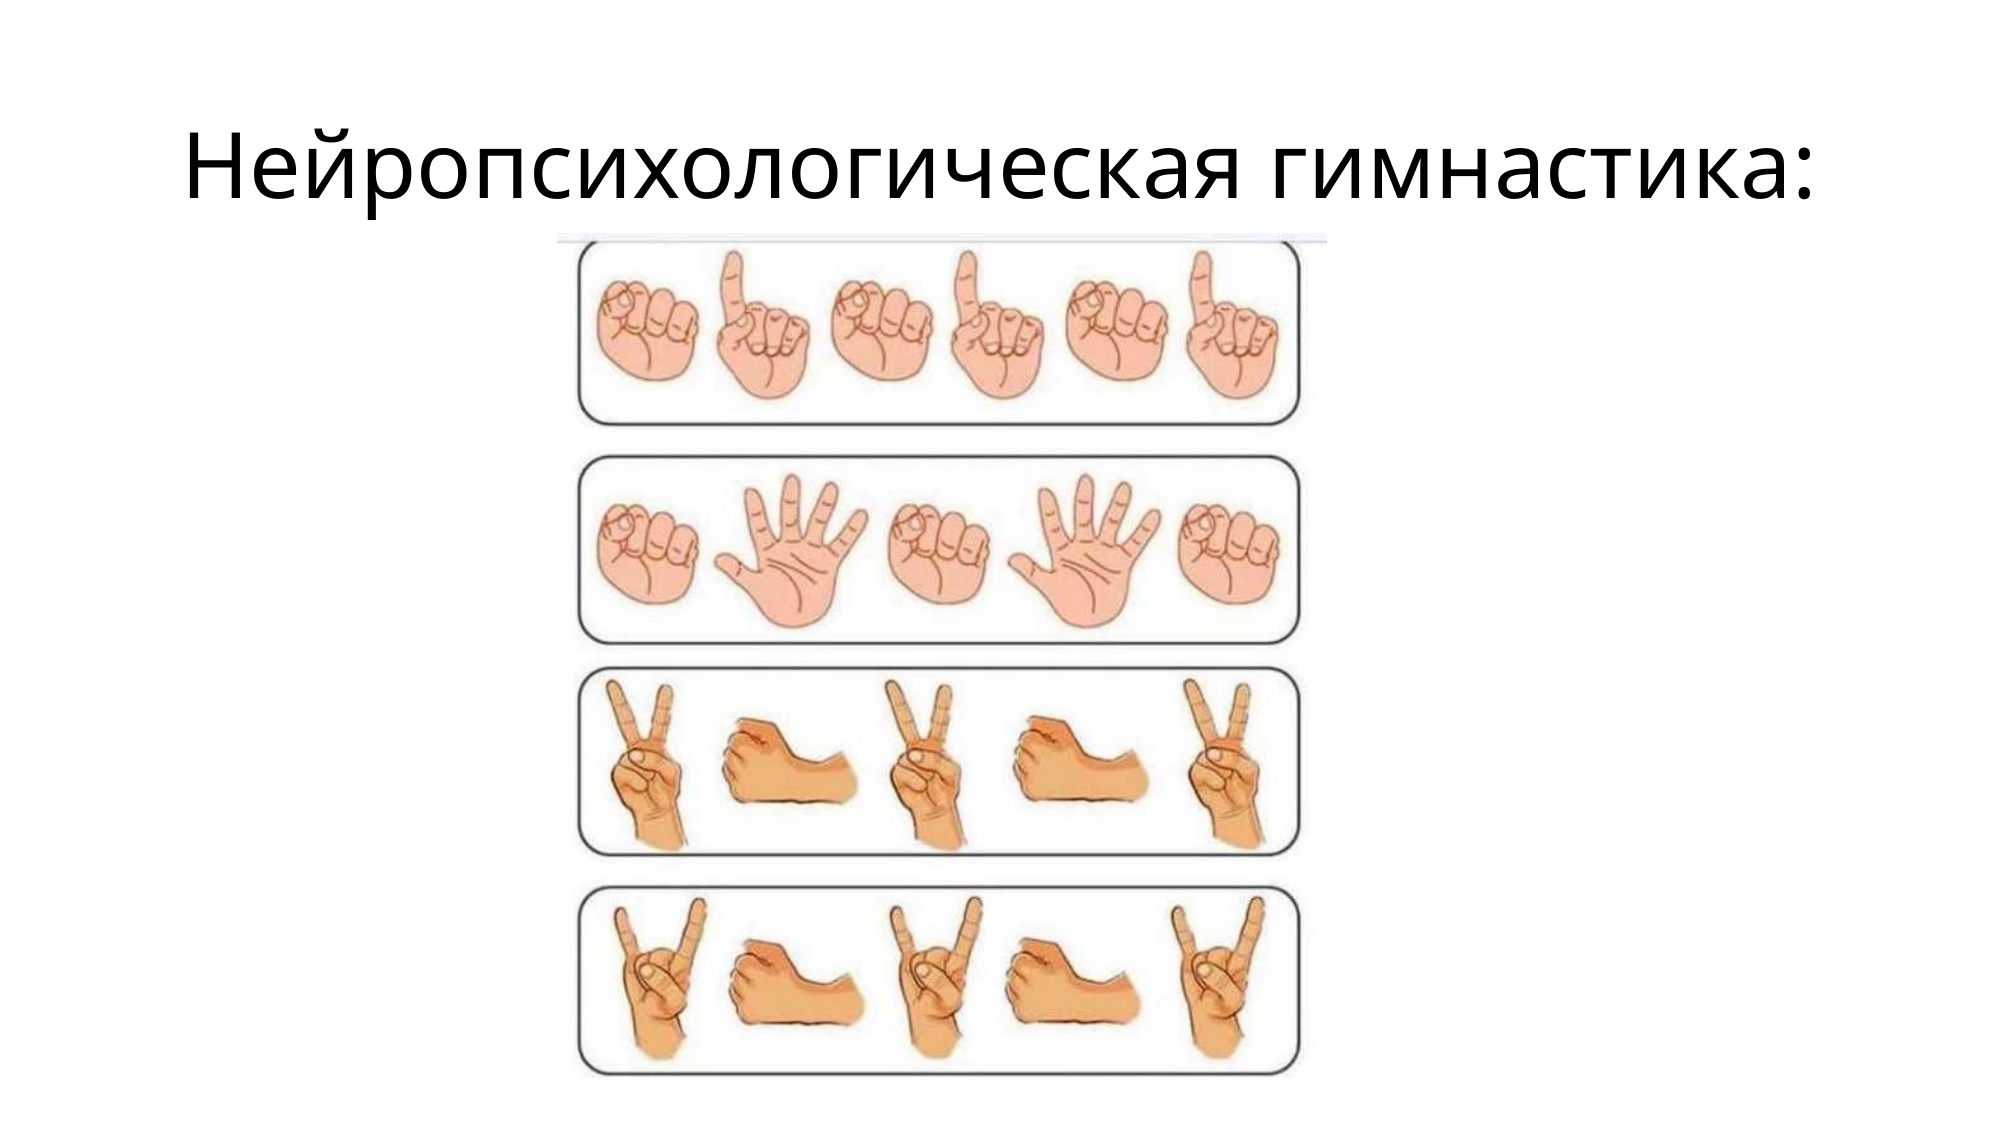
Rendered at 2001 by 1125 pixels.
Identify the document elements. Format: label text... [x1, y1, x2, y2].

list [557, 233, 1327, 1078]
title Нейропсихологическая гимнастика: [137, 59, 1863, 278]
